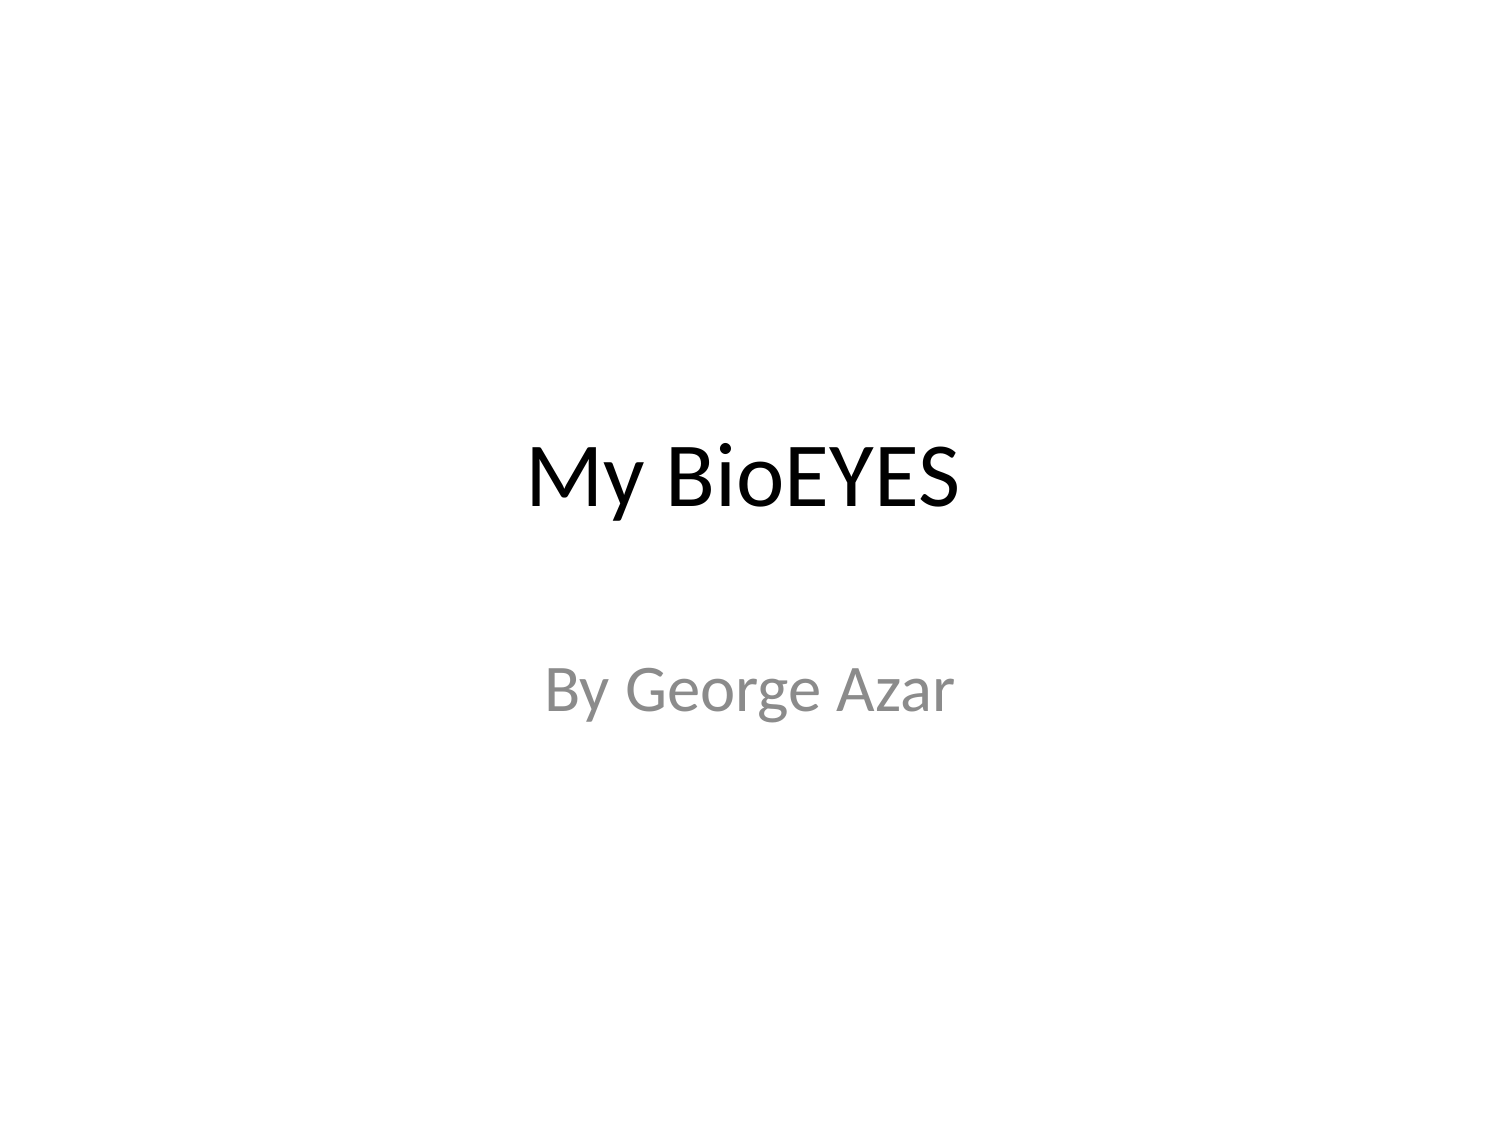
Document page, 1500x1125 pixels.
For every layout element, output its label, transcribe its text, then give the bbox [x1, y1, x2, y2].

subtitle By George Azar [225, 637, 1275, 925]
title My BioEYES [112, 349, 1388, 591]
